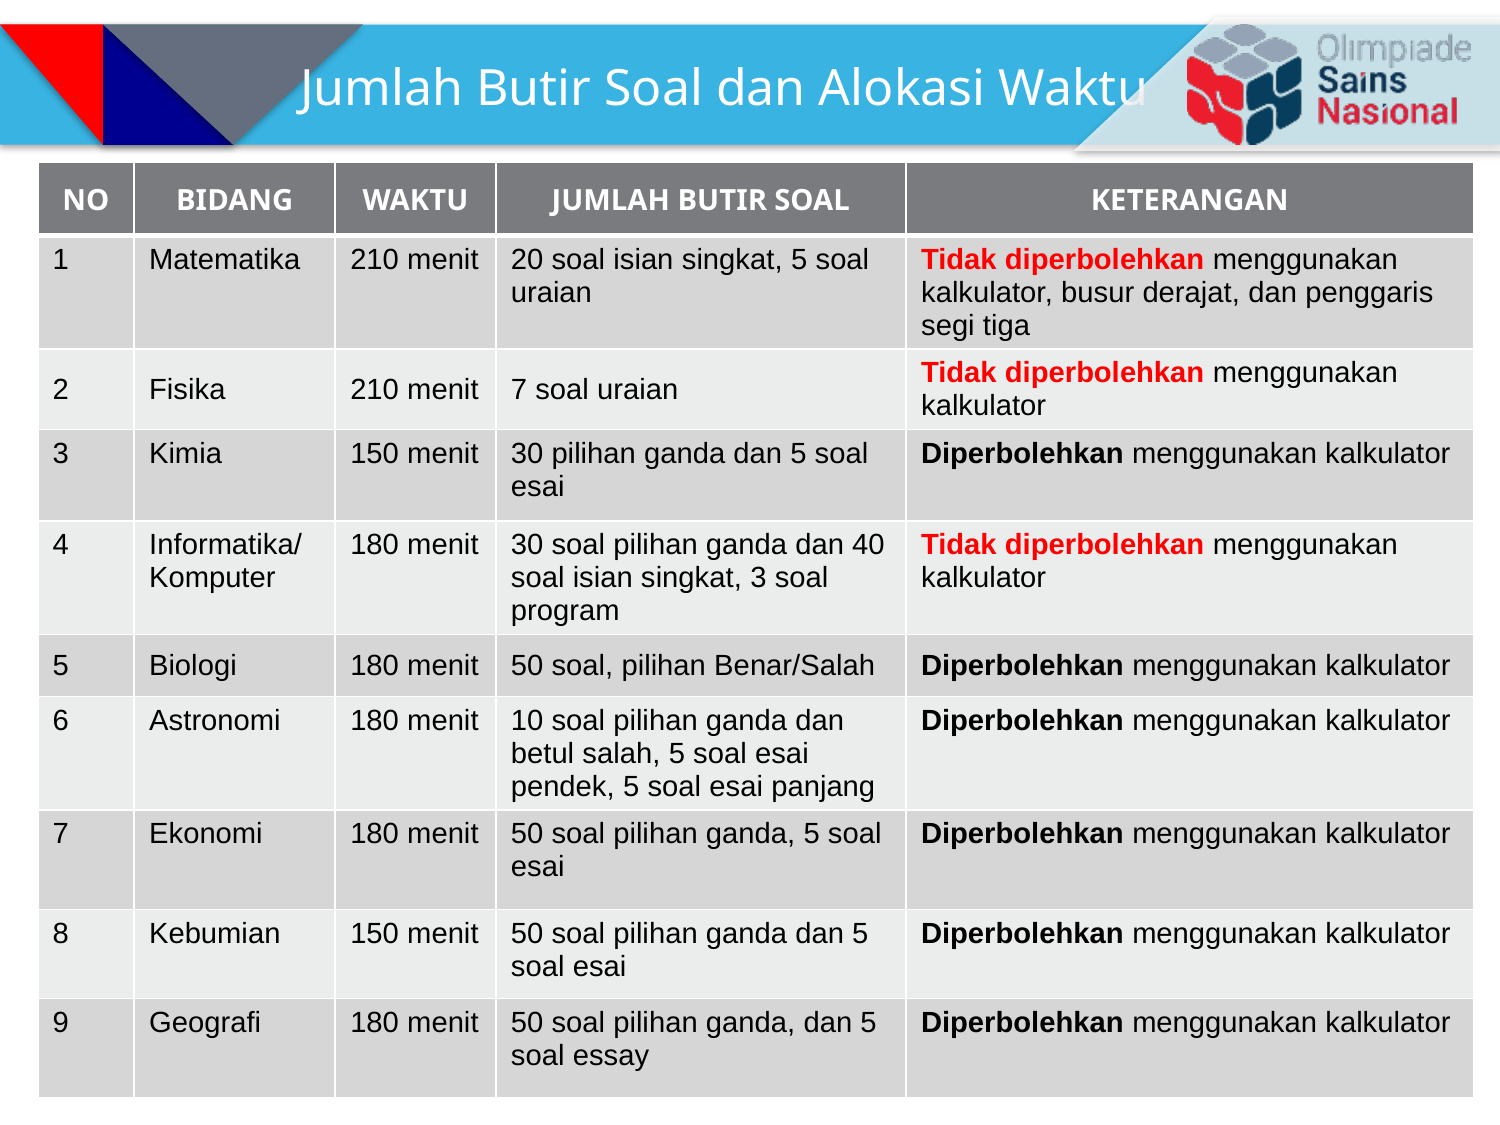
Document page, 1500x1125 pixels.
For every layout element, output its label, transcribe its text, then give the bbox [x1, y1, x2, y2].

table_cell 150 menit [336, 910, 495, 998]
table_cell Informatika/Komputer [135, 522, 334, 634]
table_cell Diperbolehkan menggunakan kalkulator [907, 910, 1473, 998]
table_cell 6 [39, 697, 133, 809]
table_cell 5 [39, 635, 133, 696]
table_cell Kimia [135, 430, 334, 520]
table_cell Geografi [135, 999, 334, 1097]
table_cell Diperbolehkan menggunakan kalkulator [907, 430, 1473, 520]
table_cell 30 soal pilihan ganda dan 40 soal isian singkat, 3 soal program [497, 522, 905, 634]
table_cell Astronomi [135, 697, 334, 809]
table_cell Kebumian [135, 910, 334, 998]
table_cell Tidak diperbolehkan menggunakan kalkulator, busur derajat, dan penggaris segi tiga [907, 238, 1473, 348]
table_cell 9 [39, 999, 133, 1097]
table_cell Ekonomi [135, 811, 334, 909]
table_cell 180 menit [336, 999, 495, 1097]
text_box [348, 24, 1186, 60]
table_cell 50 soal pilihan ganda dan 5 soal esai [497, 910, 905, 998]
text_box [0, 23, 104, 146]
table_cell 210 menit [336, 238, 495, 348]
text_box [0, 37, 94, 146]
table_cell 210 menit [336, 350, 495, 429]
table_cell 180 menit [336, 522, 495, 634]
table_header NO [39, 163, 133, 233]
table_header KETERANGAN [907, 163, 1473, 233]
table_cell Diperbolehkan menggunakan kalkulator [907, 811, 1473, 909]
table_cell 8 [39, 910, 133, 998]
table_cell 50 soal, pilihan Benar/Salah [497, 635, 905, 696]
table_cell 180 menit [336, 697, 495, 809]
table_cell 20 soal isian singkat, 5 soal uraian [497, 238, 905, 348]
table_cell 50 soal pilihan ganda, 5 soal esai [497, 811, 905, 909]
table_cell 180 menit [336, 811, 495, 909]
table_cell Fisika [135, 350, 334, 429]
table_cell 7 [39, 811, 133, 909]
table_cell 180 menit [336, 635, 495, 696]
table_cell 30 pilihan ganda dan 5 soal esai [497, 430, 905, 520]
table_cell 1 [39, 238, 133, 348]
text_box Jumlah Butir Soal dan Alokasi Waktu [285, 48, 1164, 123]
table_header WAKTU [336, 163, 495, 233]
table_cell Tidak diperbolehkan menggunakan kalkulator [907, 522, 1473, 634]
table_cell 7 soal uraian [497, 350, 905, 429]
table_cell 4 [39, 522, 133, 634]
table_cell Biologi [135, 635, 334, 696]
table_cell Diperbolehkan menggunakan kalkulator [907, 697, 1473, 809]
table_header BIDANG [135, 163, 334, 233]
table_cell 2 [39, 350, 133, 429]
picture [1187, 24, 1471, 145]
table_cell 50 soal pilihan ganda, dan 5 soal essay [497, 999, 905, 1097]
text_box [1072, 47, 1186, 152]
table_header JUMLAH BUTIR SOAL [497, 163, 905, 233]
text_box [242, 106, 1097, 146]
table_cell Diperbolehkan menggunakan kalkulator [907, 635, 1473, 696]
table_cell 150 menit [336, 430, 495, 520]
table_cell 10 soal pilihan ganda dan betul salah, 5 soal esai pendek, 5 soal esai panjang [497, 697, 905, 809]
table_cell Tidak diperbolehkan menggunakan kalkulator [907, 350, 1473, 429]
table_cell Matematika [135, 238, 334, 348]
text_box [104, 23, 364, 146]
table_cell Diperbolehkan menggunakan kalkulator [907, 999, 1473, 1097]
text_box [106, 41, 223, 146]
text_box [1208, 15, 1500, 152]
table_cell 3 [39, 430, 133, 520]
